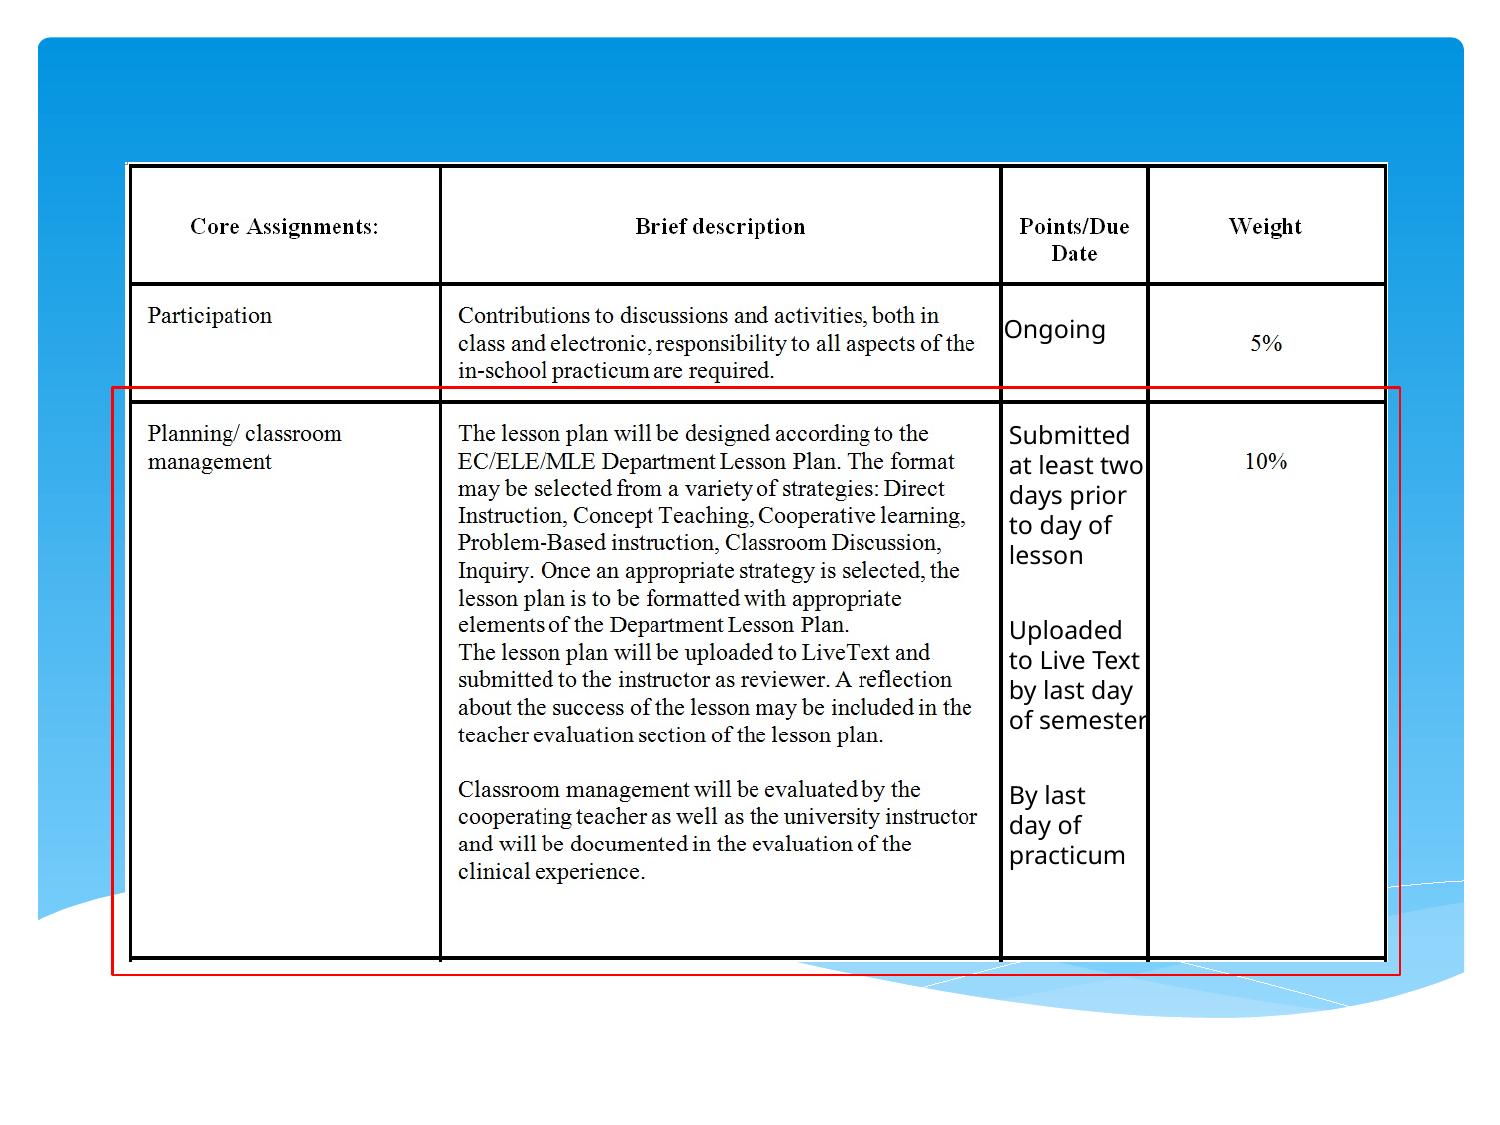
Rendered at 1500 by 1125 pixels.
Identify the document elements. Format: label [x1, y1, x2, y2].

text_box [111, 386, 1401, 976]
picture [124, 163, 1388, 962]
